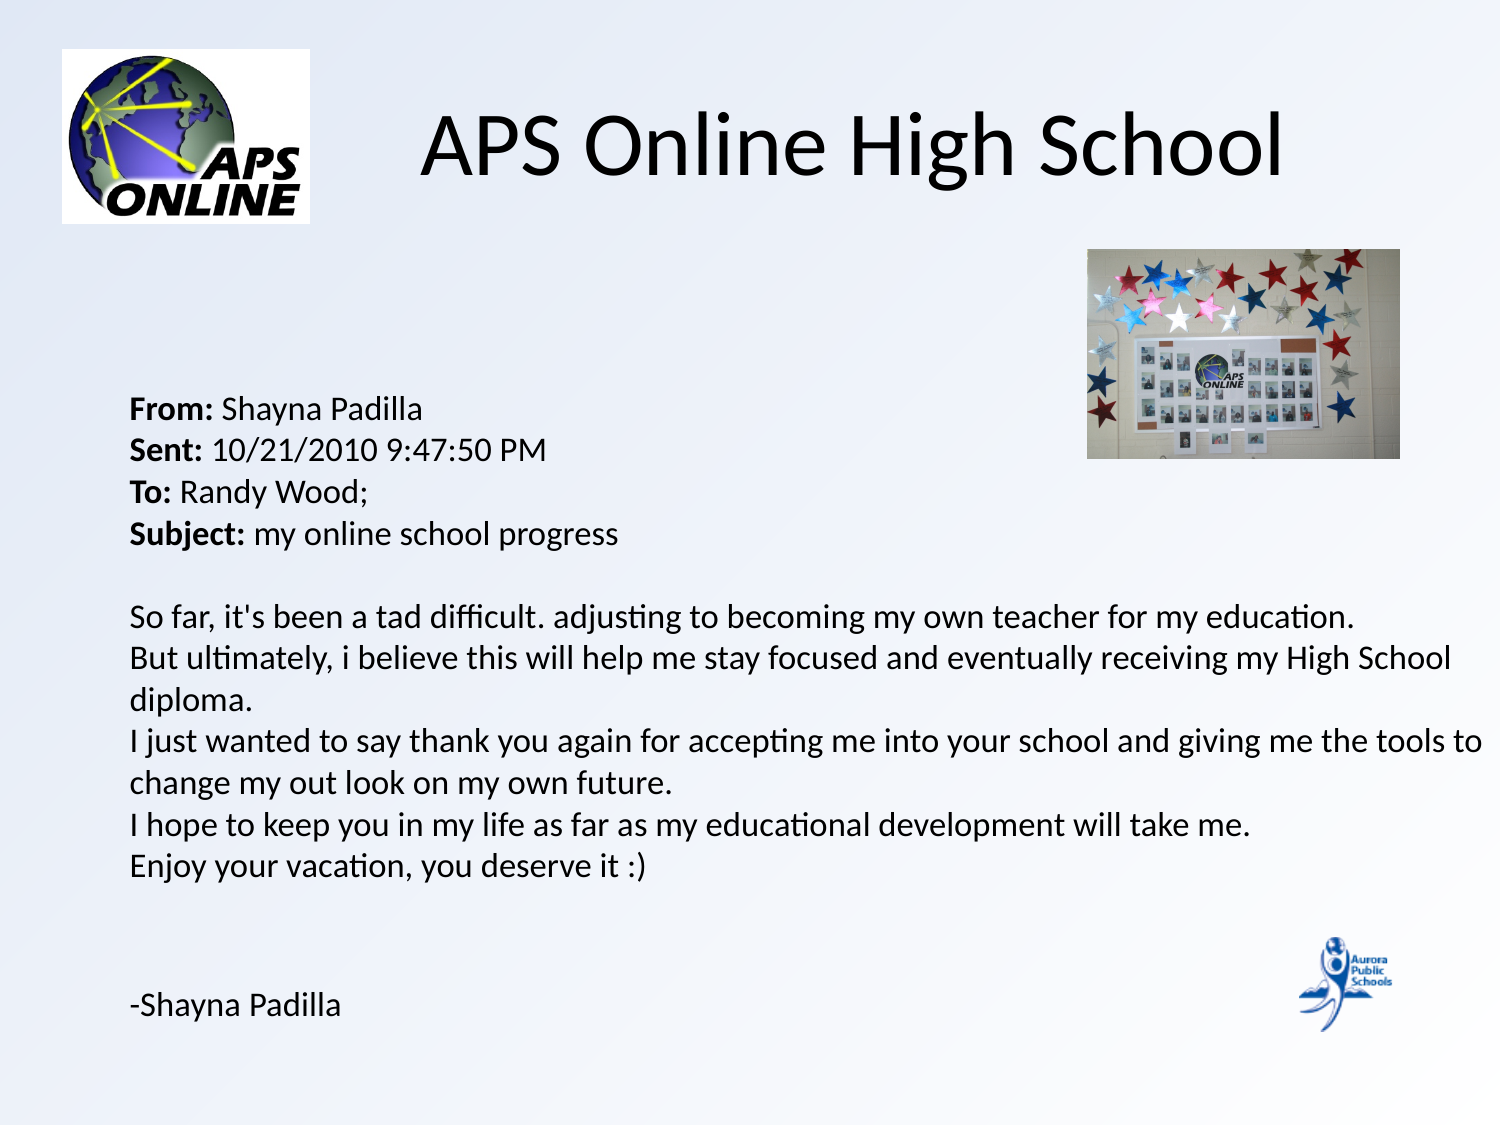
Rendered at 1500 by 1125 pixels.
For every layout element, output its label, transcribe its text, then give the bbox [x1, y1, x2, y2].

picture [1087, 249, 1401, 459]
picture [1299, 937, 1394, 1032]
list From: Shayna Padilla Sent: 10/21/2010 9:47:50 PM To: Randy Wood; Subject: my online school progress So far, it's been a tad difficult. adjusting to becoming my own teacher for my education. But ultimately, i believe this will help me stay focused and eventually receiving my High School diploma. I just wanted to say thank you again for accepting me into your school and giving me the tools to change my out look on my own future. I hope to keep you in my life as far as my educational development will take me. Enjoy your vacation, you deserve it :) -Shayna Padilla [62, 299, 1500, 1125]
title APS Online High School [75, 45, 1425, 233]
picture [62, 49, 310, 225]
